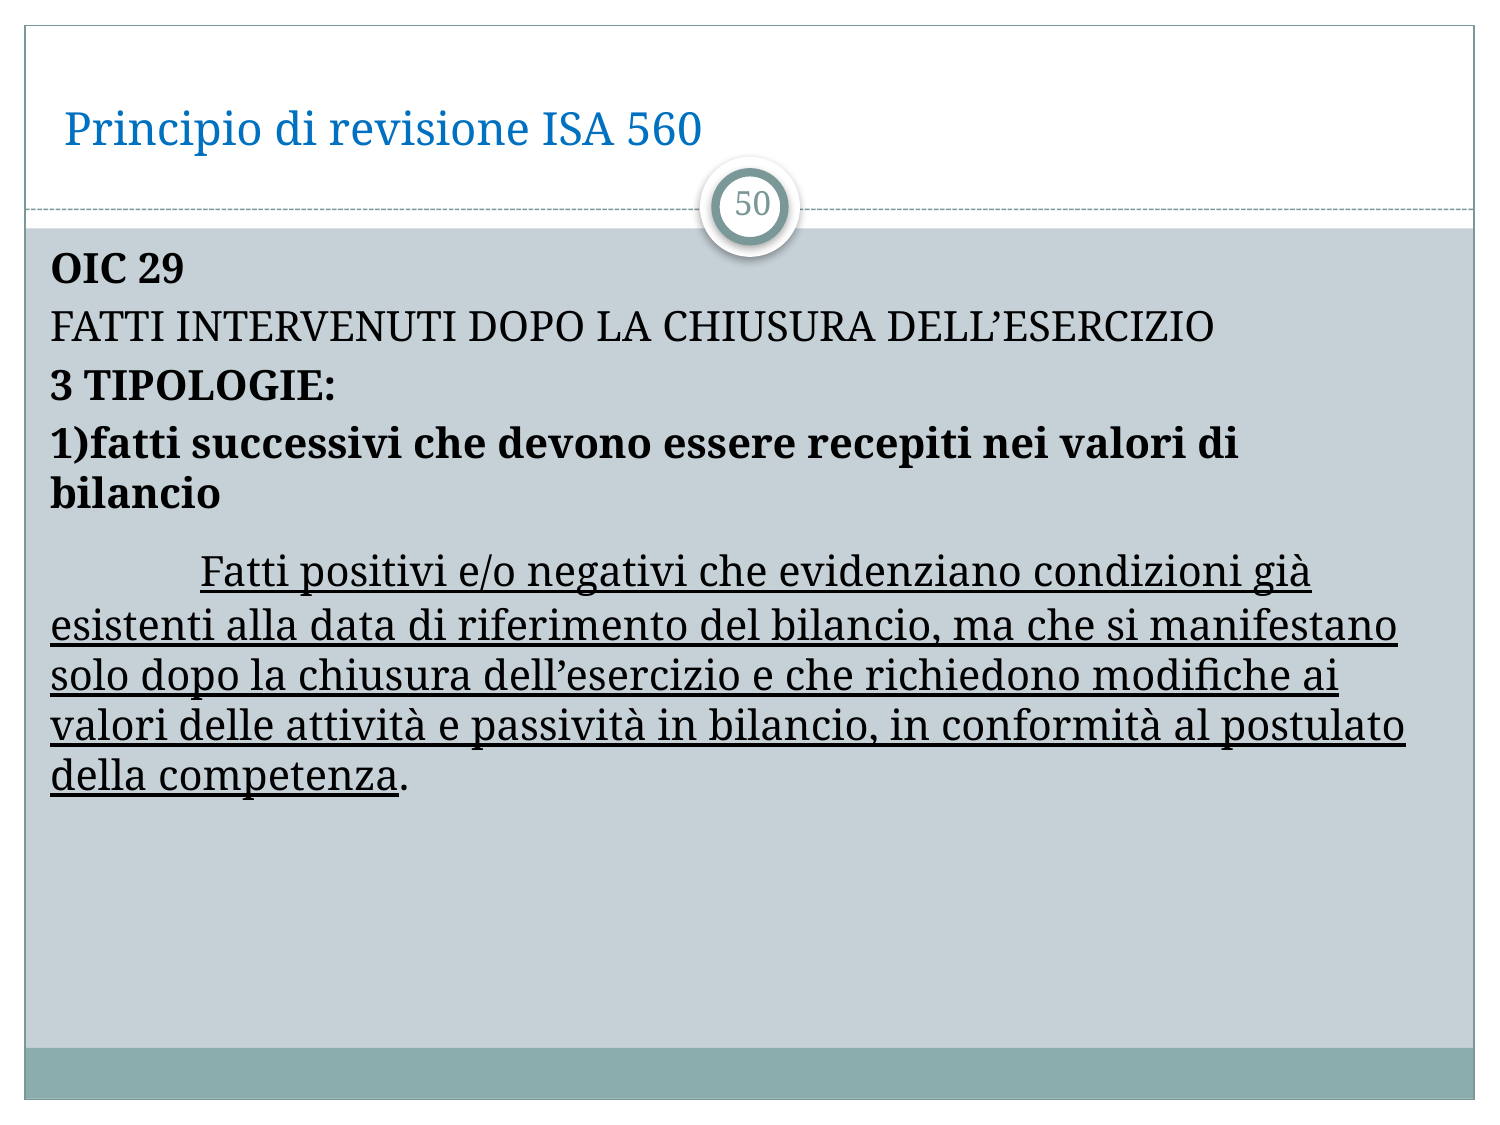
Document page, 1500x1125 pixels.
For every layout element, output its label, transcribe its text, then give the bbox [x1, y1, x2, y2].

slide_number 50 [715, 168, 791, 241]
list OIC 29 FATTI INTERVENUTI DOPO LA CHIUSURA DELL’ESERCIZIO 3 TIPOLOGIE: 1)fatti successivi che devono essere recepiti nei valori di bilancio Fatti positivi e/o negativi che evidenziano condizioni già esistenti alla data di riferimento del bilancio, ma che si manifestano solo dopo la chiusura dell’esercizio e che richiedono modifiche ai valori delle attività e passività in bilancio, in conformità al postulato della competenza. [35, 234, 1431, 985]
title Principio di revisione ISA 560 [49, 37, 1450, 162]
